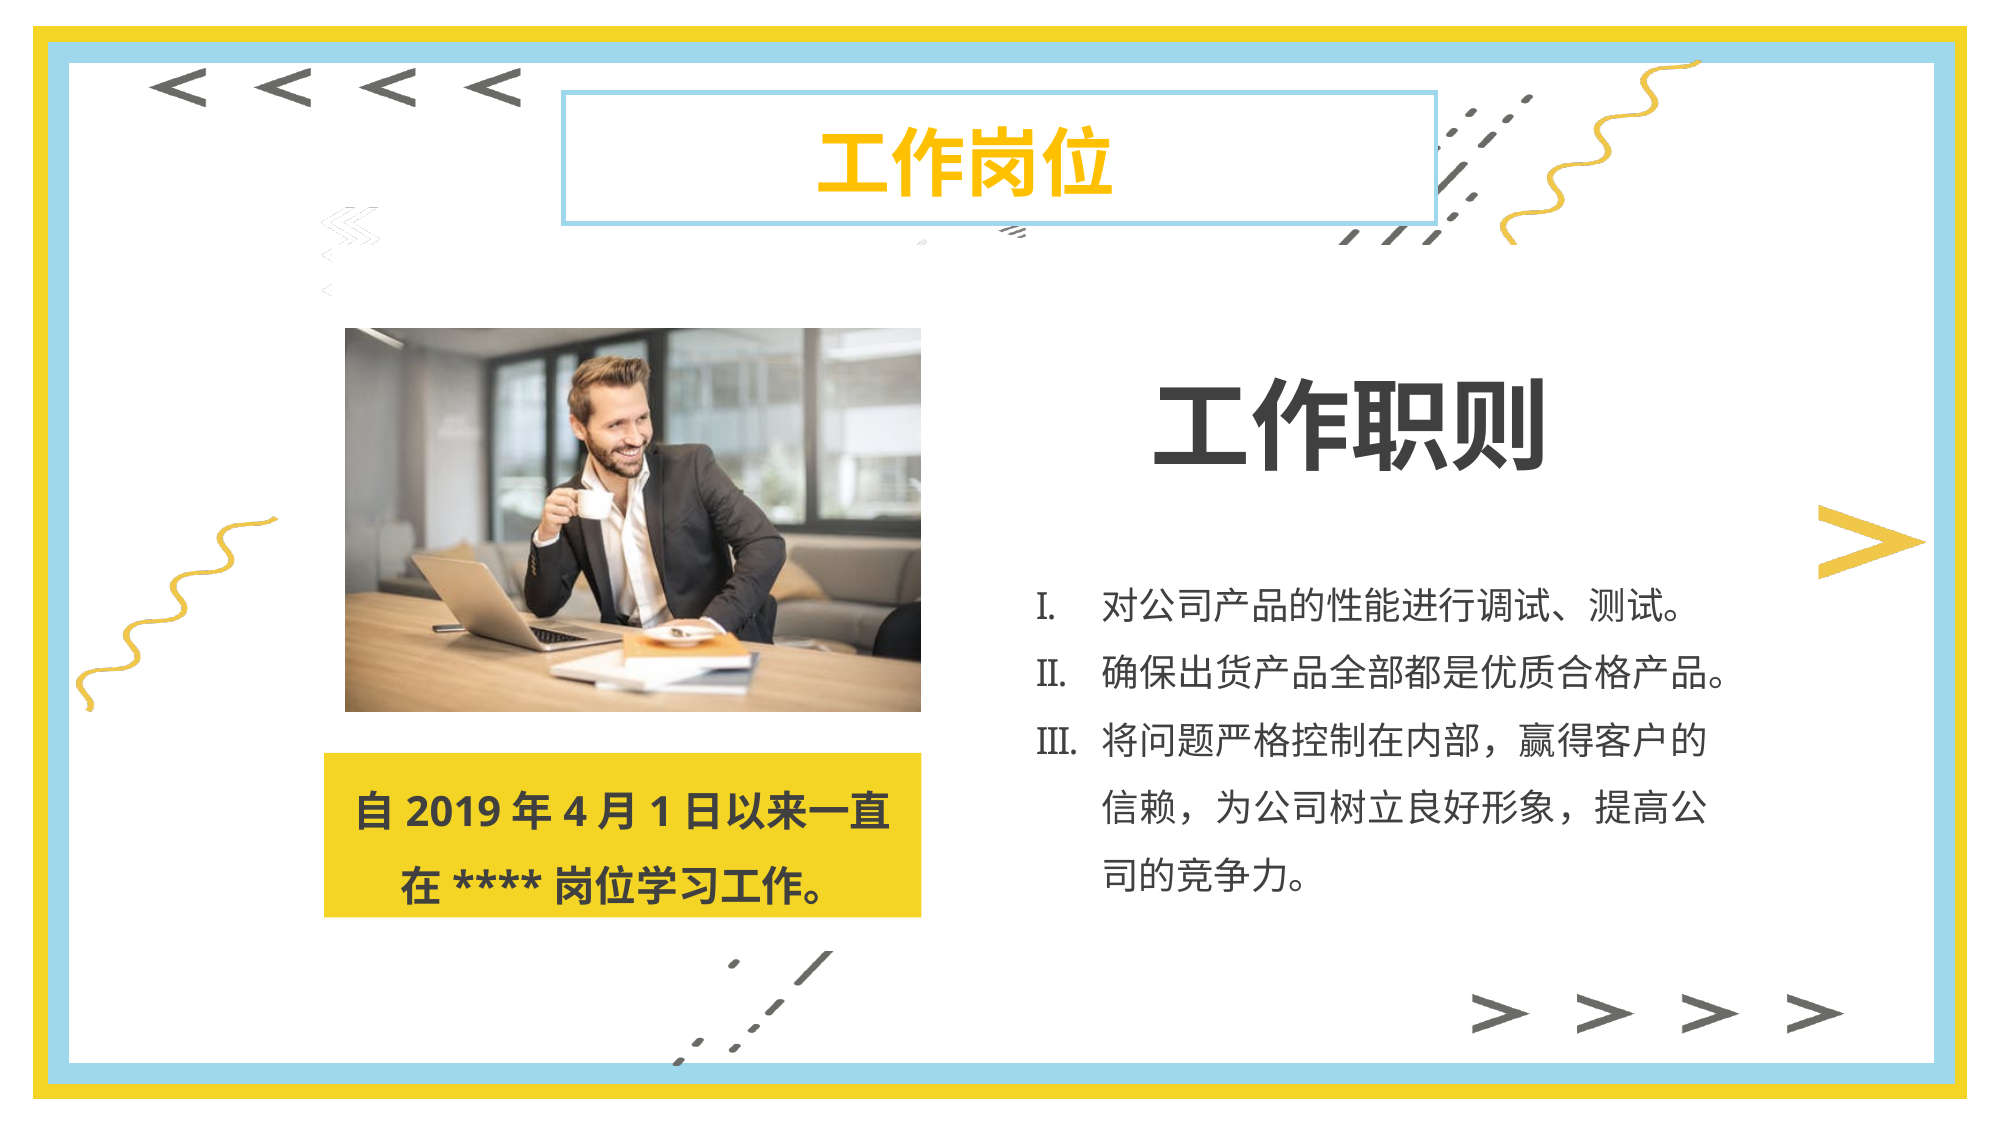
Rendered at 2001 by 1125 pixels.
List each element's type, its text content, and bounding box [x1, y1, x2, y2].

picture [78, 61, 1926, 1066]
text_box 工作职则 [1135, 355, 1676, 490]
text_box 工作岗位 [800, 108, 1200, 214]
text_box 对公司产品的性能进行调试、测试。 确保出货产品全部都是优质合格产品。 将问题严格控制在内部，赢得客户的信赖，为公司树立良好形象，提高公司的竞争力。 [1021, 551, 1724, 905]
text_box 自2019年4月1日以来一直在****岗位学习工作。 [324, 752, 922, 918]
